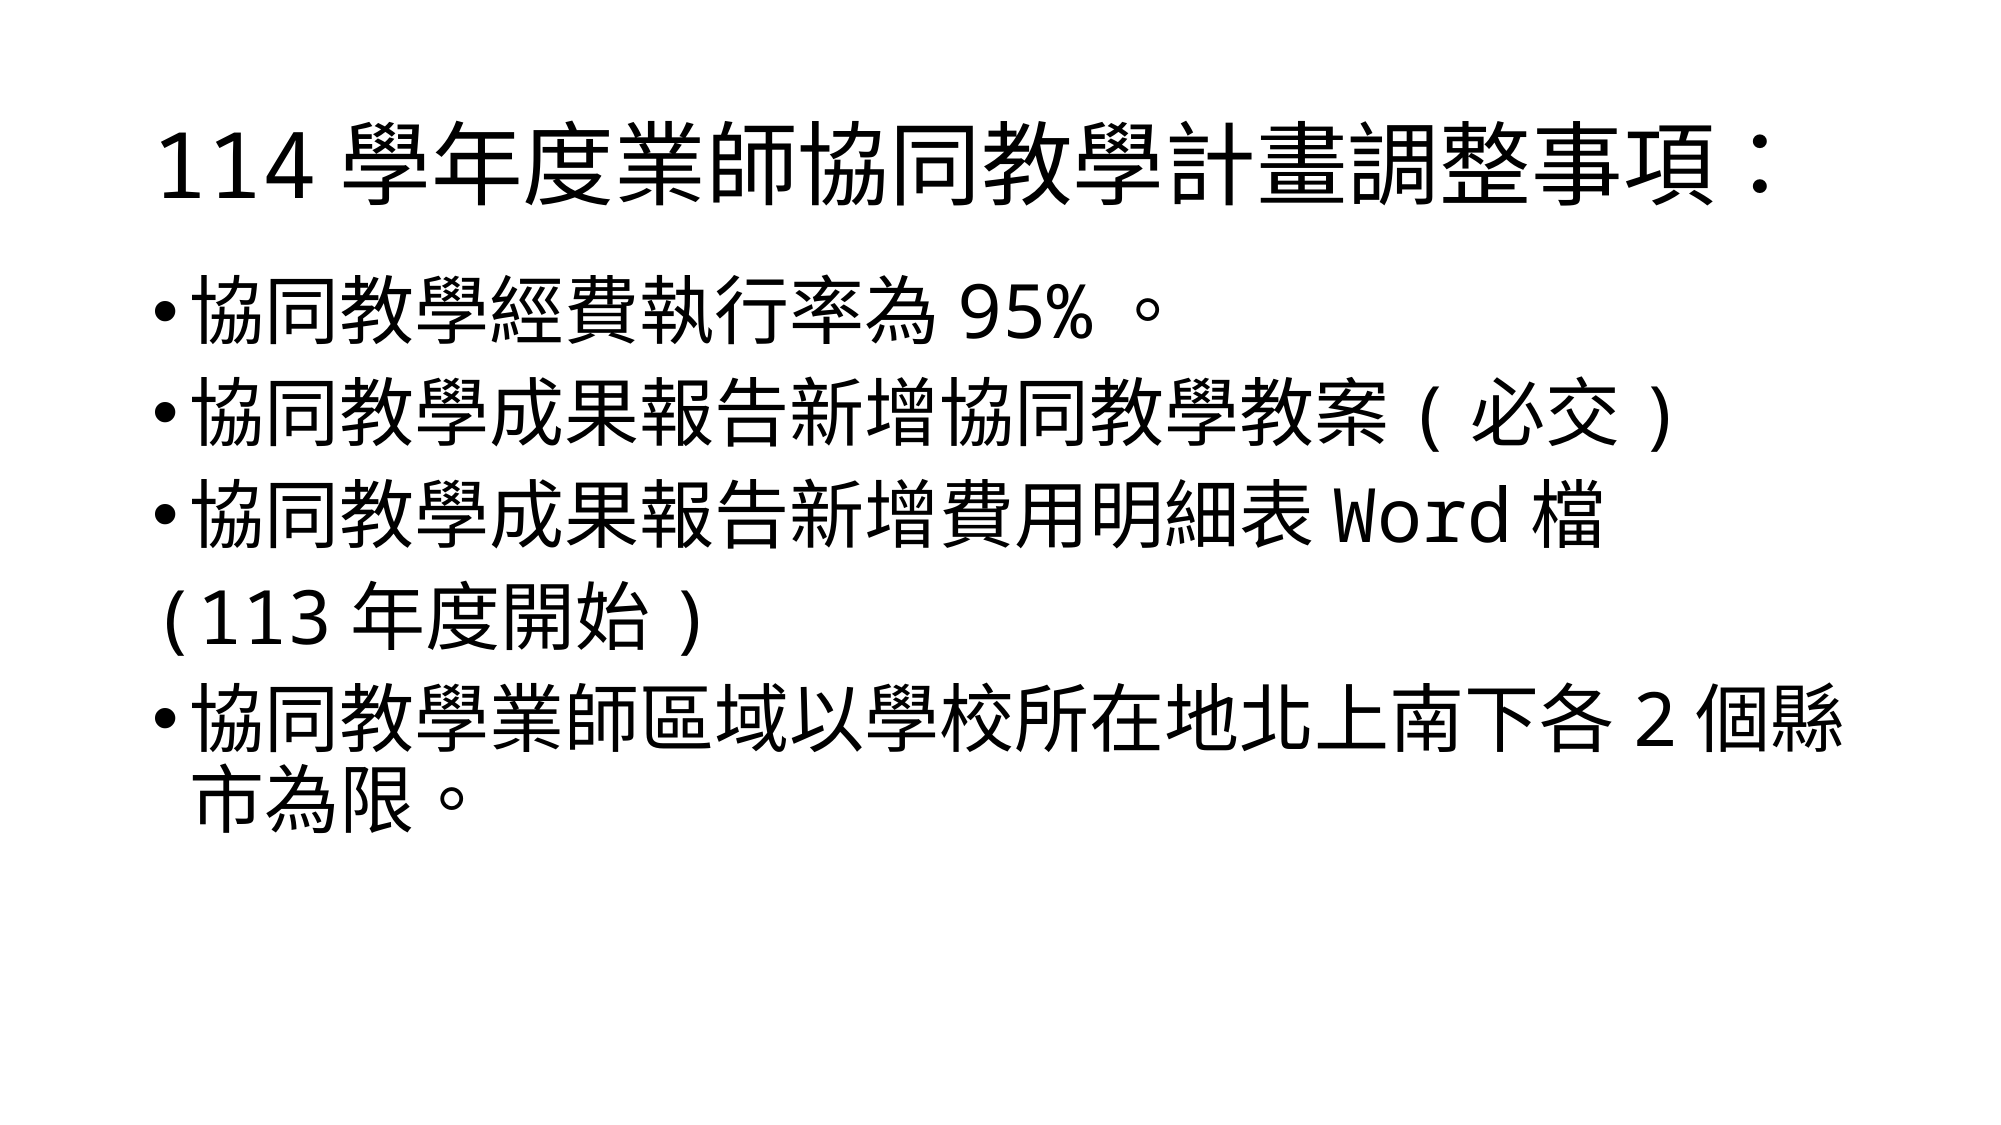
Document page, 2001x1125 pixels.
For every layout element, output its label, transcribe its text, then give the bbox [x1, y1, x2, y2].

title 114學年度業師協同教學計畫調整事項： [137, 59, 1863, 266]
list 協同教學經費執行率為95%。 協同教學成果報告新增協同教學教案(必交) 協同教學成果報告新增費用明細表Word檔 (113年度開始) 協同教學業師區域以學校所在地北上南下各2個縣市為限。 [137, 266, 1863, 1016]
